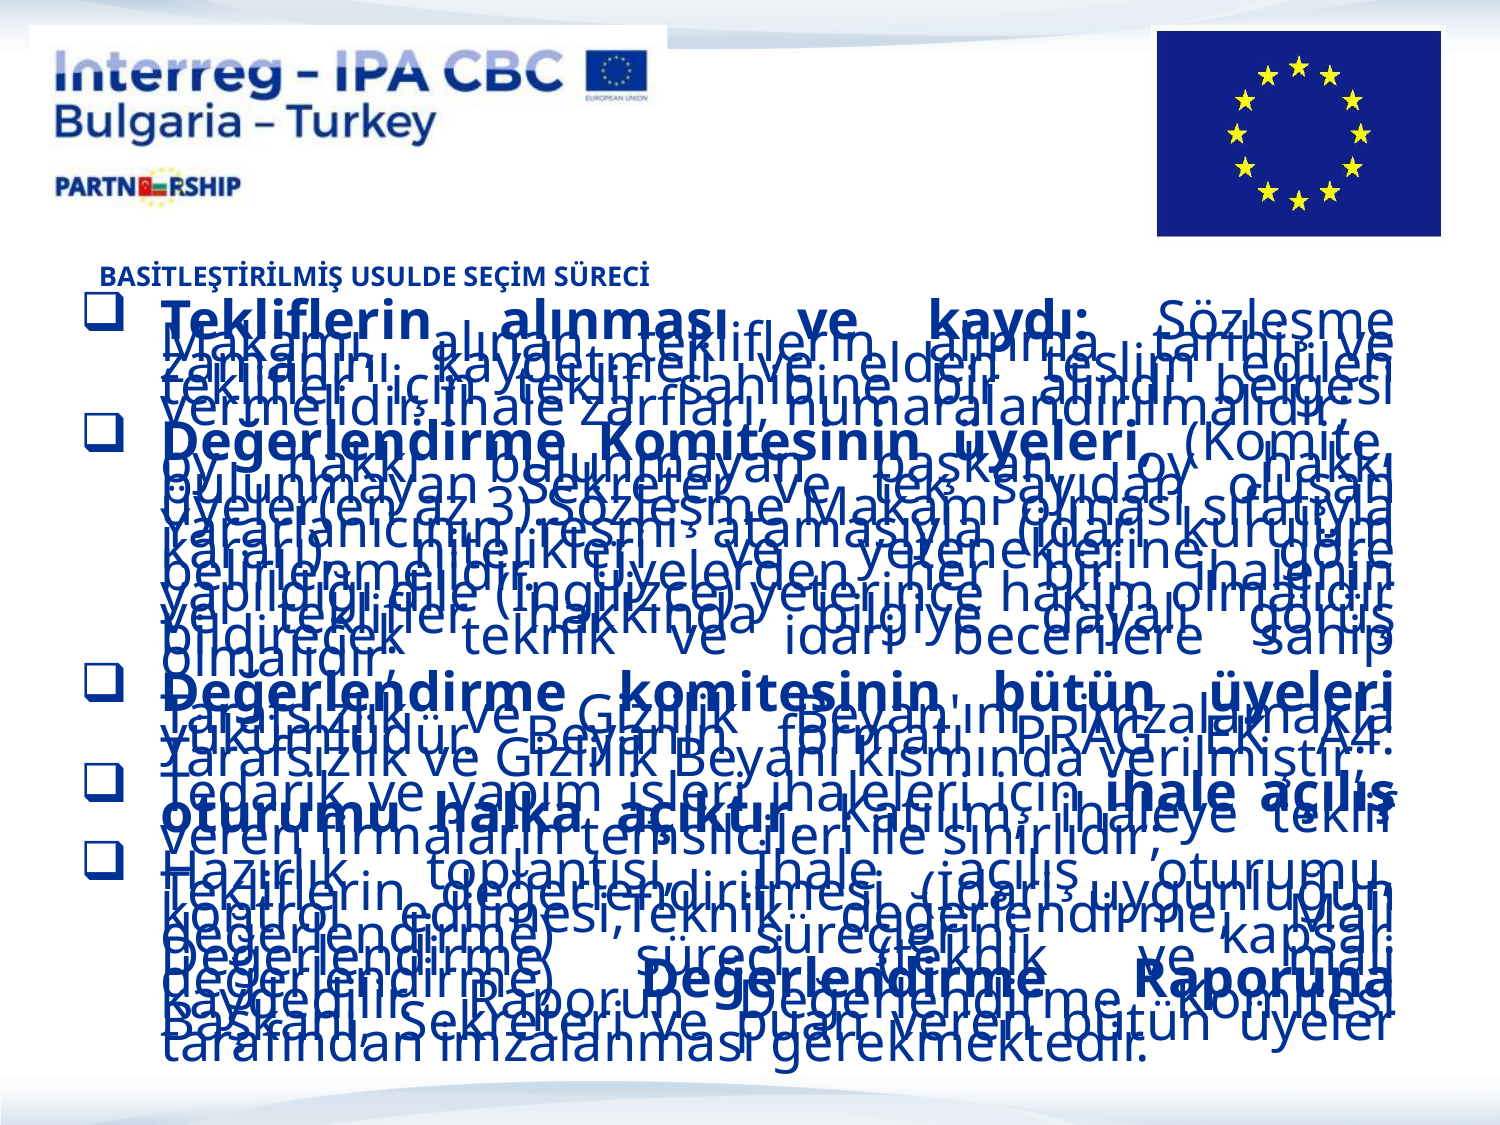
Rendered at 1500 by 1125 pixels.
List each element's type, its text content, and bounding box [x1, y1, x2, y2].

list Tekliflerin alınması ve kaydı: Sözleşme Makamı, alınan tekliflerin alınma tarihi ve zamanını kaydetmeli ve elden teslim edilen teklifler için teklif sahibine bir alındı belgesi vermelidir. İhale zarfları, numaralandırılmalıdır; Değerlendirme Komitesinin üyeleri, (Komite, oy hakkı bulunmayan başkan, oy hakkı bulunmayan Sekreter ve tek sayıdan oluşan üyeler(en az 3).Sözleşme Makamı olması sıfatıyla Yararlanıcının resmi atamasıyla (idari kurulum kararı), nitelikleri ve yeteneklerine göre belirlenmelidir. Üyelerden her biri, ihalenin yapıldığı dile (İngilizce) yeterince hakim olmalıdır ve teklifler hakkında bilgiye dayalı görüş bildirecek teknik ve idari becerilere sahip olmalıdır; Değerlendirme komitesinin bütün üyeleri Tarafsızlık ve Gizlilik Beyan'ını imzalamakla yükümlüdür. Beyanın formatı PRAG EK A4: Tarafsızlık ve Gizlilik Beyanı kısmında verilmiştir; Tedarik ve yapım işleri ihaleleri için ihale açılış oturumu halka açıktır. Katılım, ihaleye teklif veren firmaların temsilcileri ile sınırlıdır; Hazırlık toplantısı, İhale açılış oturumu, Tekliflerin değerlendirilmesi (İdari uygunluğun kontrol edilmesi,Teknik değerlendirme, Mali değerlendirme) süreçlerini kapsar. Değerlendirme süreci (teknik ve mali değerlendirme) Değerlendirme Raporuna kaydedilir. Raporun Değerlendirme Komitesi Başkanı, Sekreteri ve puan veren bütün üyeler tarafından imzalanması gerekmektedir. [64, 322, 1412, 1077]
picture [0, 1077, 1500, 1125]
picture [0, 0, 1500, 242]
title Basitleştirilmiş usulde seçim süreci [0, 234, 1500, 322]
